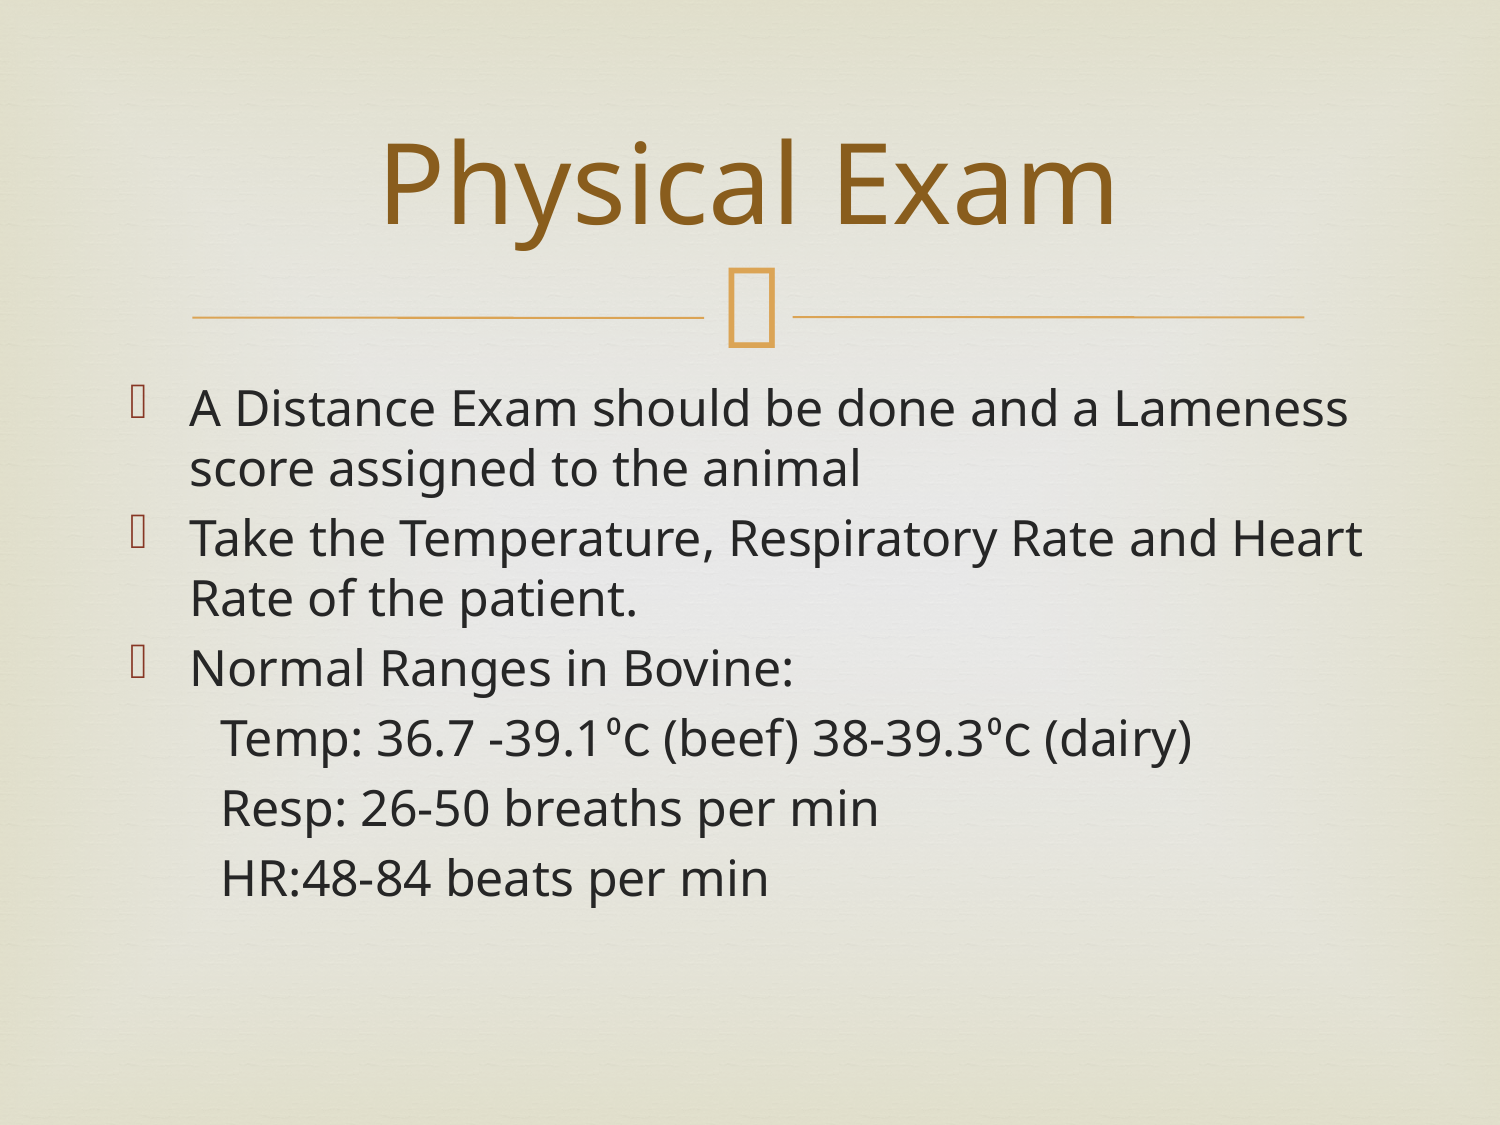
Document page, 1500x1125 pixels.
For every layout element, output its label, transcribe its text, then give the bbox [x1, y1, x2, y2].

title Physical Exam [112, 93, 1386, 267]
list A Distance Exam should be done and a Lameness score assigned to the animal Take the Temperature, Respiratory Rate and Heart Rate of the patient. Normal Ranges in Bovine: Temp: 36.7 -39.1⁰C (beef) 38-39.3⁰C (dairy) Resp: 26-50 breaths per min HR:48-84 beats per min [114, 368, 1386, 1005]
